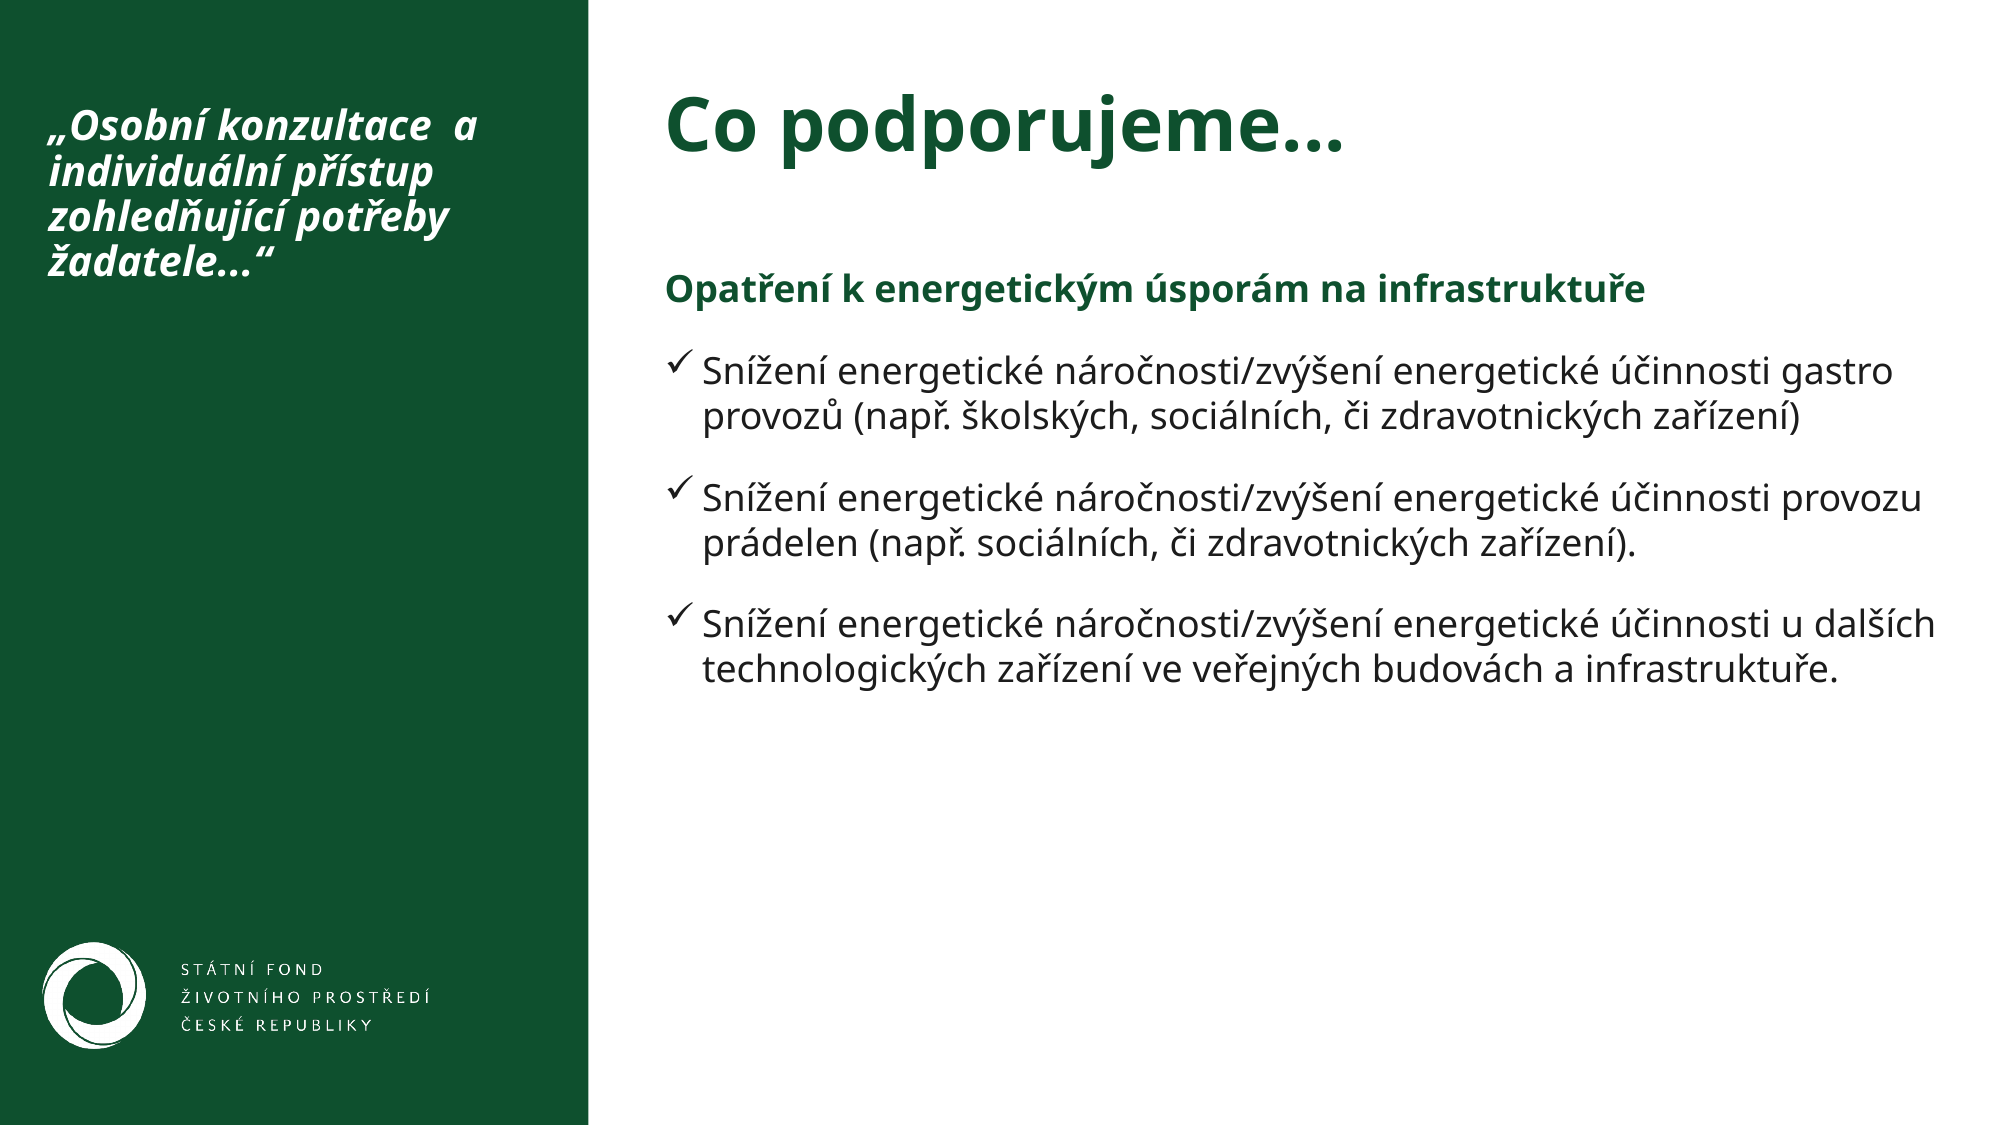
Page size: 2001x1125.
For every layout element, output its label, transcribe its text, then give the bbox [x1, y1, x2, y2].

list Opatření k energetickým úsporám na infrastruktuře Snížení energetické náročnosti/zvýšení energetické účinnosti gastro provozů (např. školských, sociálních, či zdravotnických zařízení) Snížení energetické náročnosti/zvýšení energetické účinnosti provozu prádelen (např. sociálních, či zdravotnických zařízení). Snížení energetické náročnosti/zvýšení energetické účinnosti u dalších technologických zařízení ve veřejných budovách a infrastruktuře. [649, 257, 1957, 795]
list Co podporujeme... [649, 79, 1860, 201]
picture [42, 942, 429, 1049]
list „Osobní konzultace a individuální přístup zohledňující potřeby žadatele...“ [33, 97, 571, 423]
